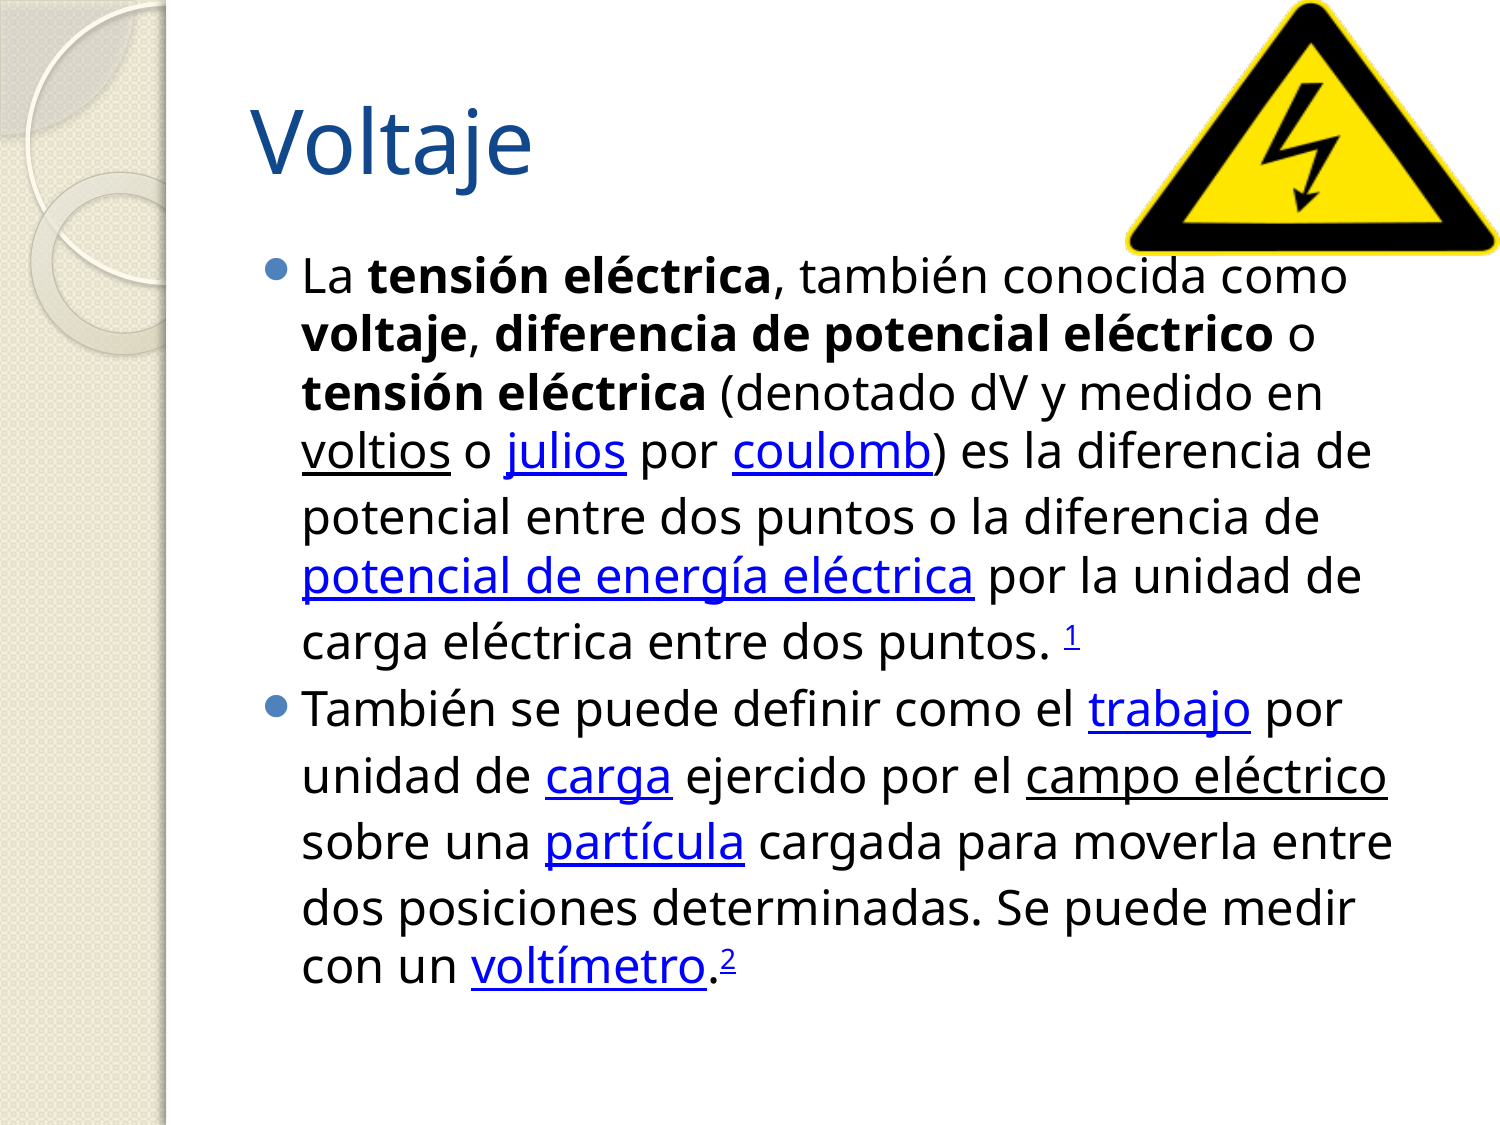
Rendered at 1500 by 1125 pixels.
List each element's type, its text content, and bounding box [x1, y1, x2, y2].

list La tensión eléctrica, también conocida como voltaje, diferencia de potencial eléctrico o tensión eléctrica (denotado dV y medido en voltios o julios por coulomb) es la diferencia de potencial entre dos puntos o la diferencia de potencial de energía eléctrica por la unidad de carga eléctrica entre dos puntos. 1 También se puede definir como el trabajo por unidad de carga ejercido por el campo eléctrico sobre una partícula cargada para moverla entre dos posiciones determinadas. Se puede medir con un voltímetro.2 [235, 237, 1466, 1025]
picture [1124, 0, 1500, 257]
title Voltaje [235, 45, 1117, 233]
